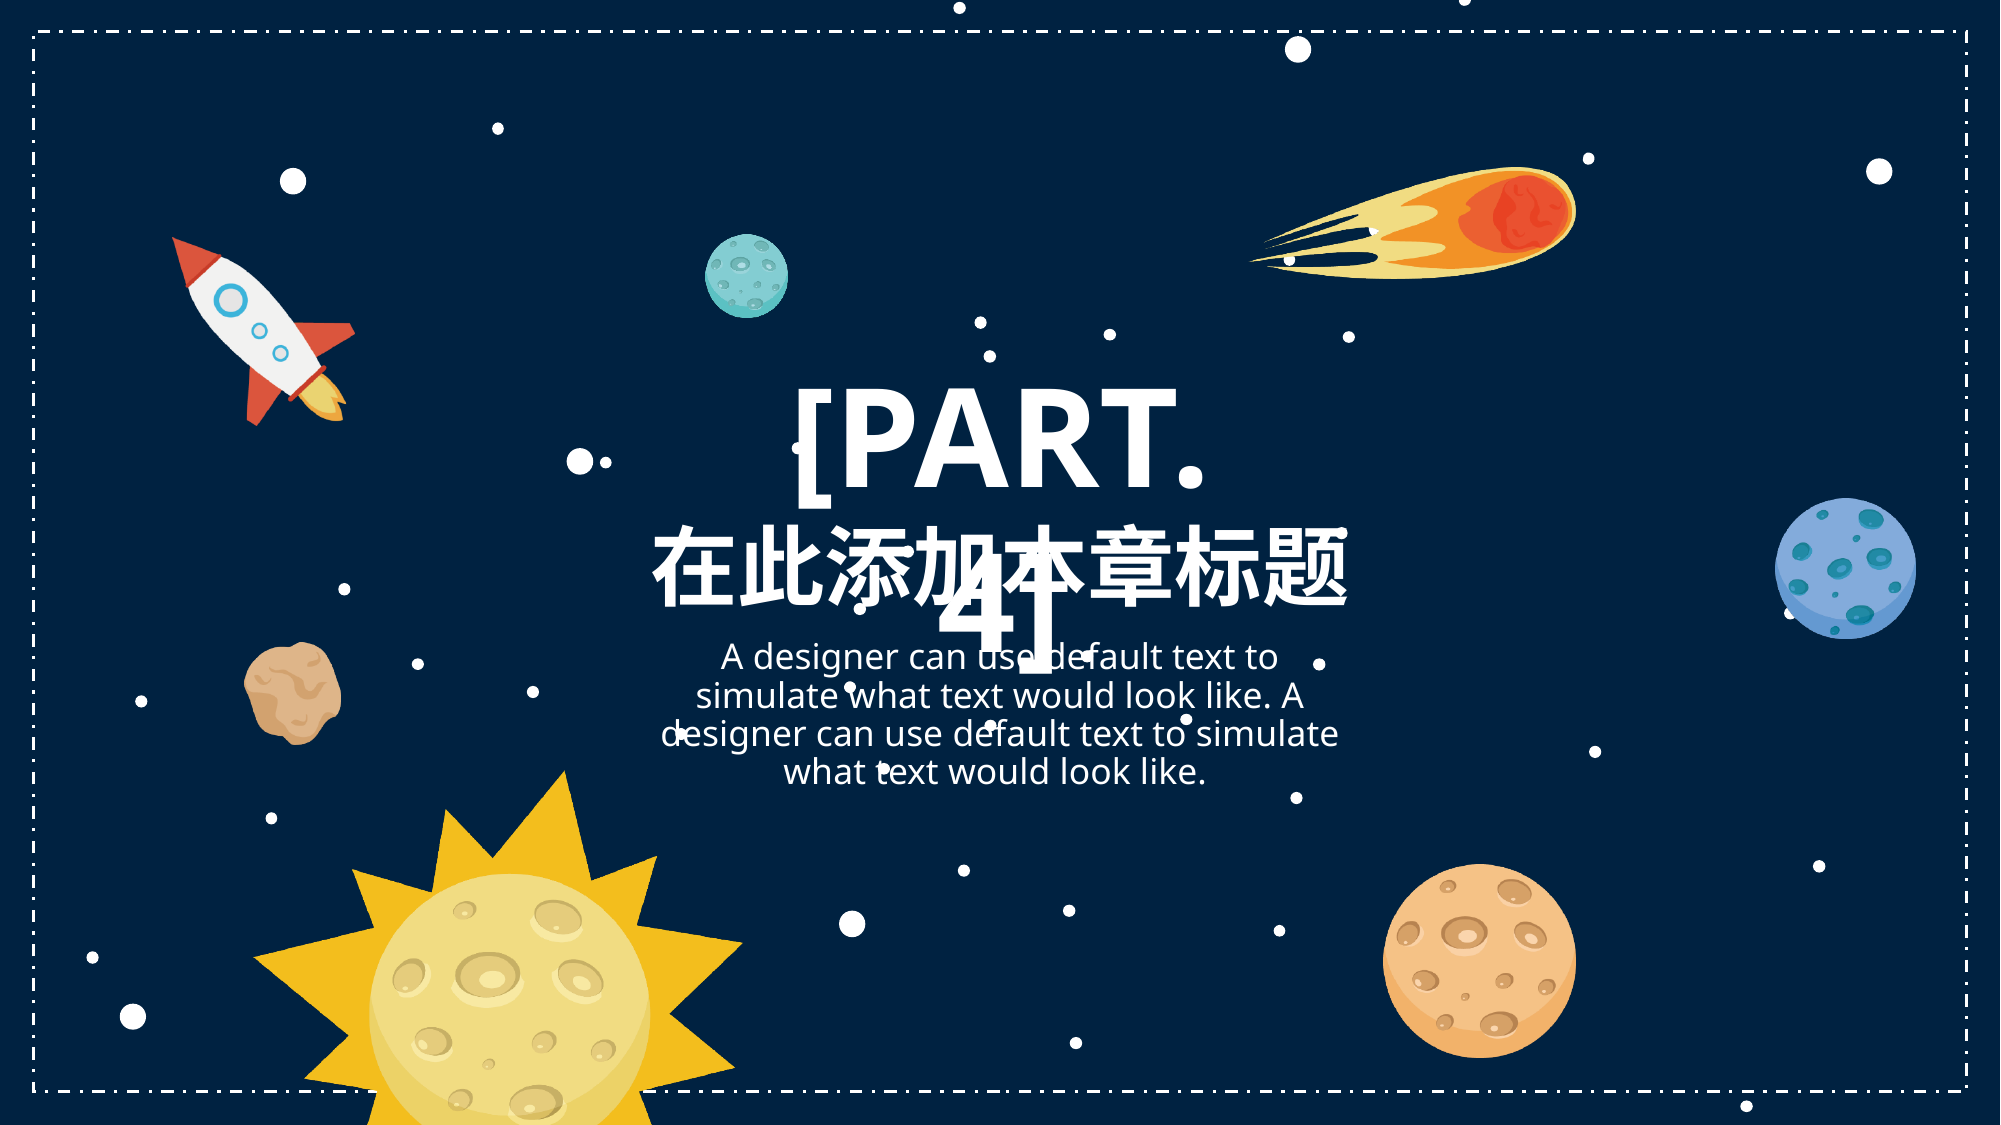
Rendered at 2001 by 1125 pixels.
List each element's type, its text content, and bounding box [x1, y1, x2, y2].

text_box [32, 30, 1968, 1093]
text_box [1589, 745, 1602, 759]
text_box [974, 316, 987, 329]
text_box [957, 864, 971, 877]
text_box [411, 658, 424, 670]
picture [1383, 864, 1576, 1062]
text_box [PART.4] [769, 342, 1231, 504]
text_box [1866, 158, 1893, 185]
text_box [1273, 924, 1286, 937]
text_box [1582, 152, 1595, 165]
text_box [279, 167, 307, 195]
text_box [1812, 860, 1826, 873]
text_box [953, 1, 966, 15]
text_box [1062, 904, 1076, 917]
text_box [599, 456, 612, 469]
text_box [1458, 0, 1471, 6]
text_box [PART.4] [769, 625, 1231, 631]
text_box [86, 951, 99, 964]
text_box 在此添加本章标题 [472, 504, 1527, 625]
text_box [492, 122, 504, 135]
text_box [1342, 331, 1355, 343]
text_box [839, 910, 866, 938]
text_box [1069, 1036, 1083, 1050]
picture [253, 770, 743, 1125]
picture [172, 237, 355, 426]
text_box [119, 1003, 147, 1030]
picture [243, 642, 341, 745]
text_box [1284, 36, 1312, 63]
text_box [1290, 800, 1303, 805]
text_box A designer can use default text to simulate what text would look like. A designer can use default text to simulate what text would look like. [641, 631, 1359, 800]
picture [705, 234, 788, 318]
text_box [1740, 1100, 1753, 1113]
text_box [338, 582, 351, 596]
text_box [526, 685, 540, 699]
picture [1248, 167, 1576, 279]
text_box [1103, 328, 1117, 341]
text_box [135, 695, 148, 708]
text_box [566, 448, 594, 475]
picture [1775, 498, 1916, 639]
